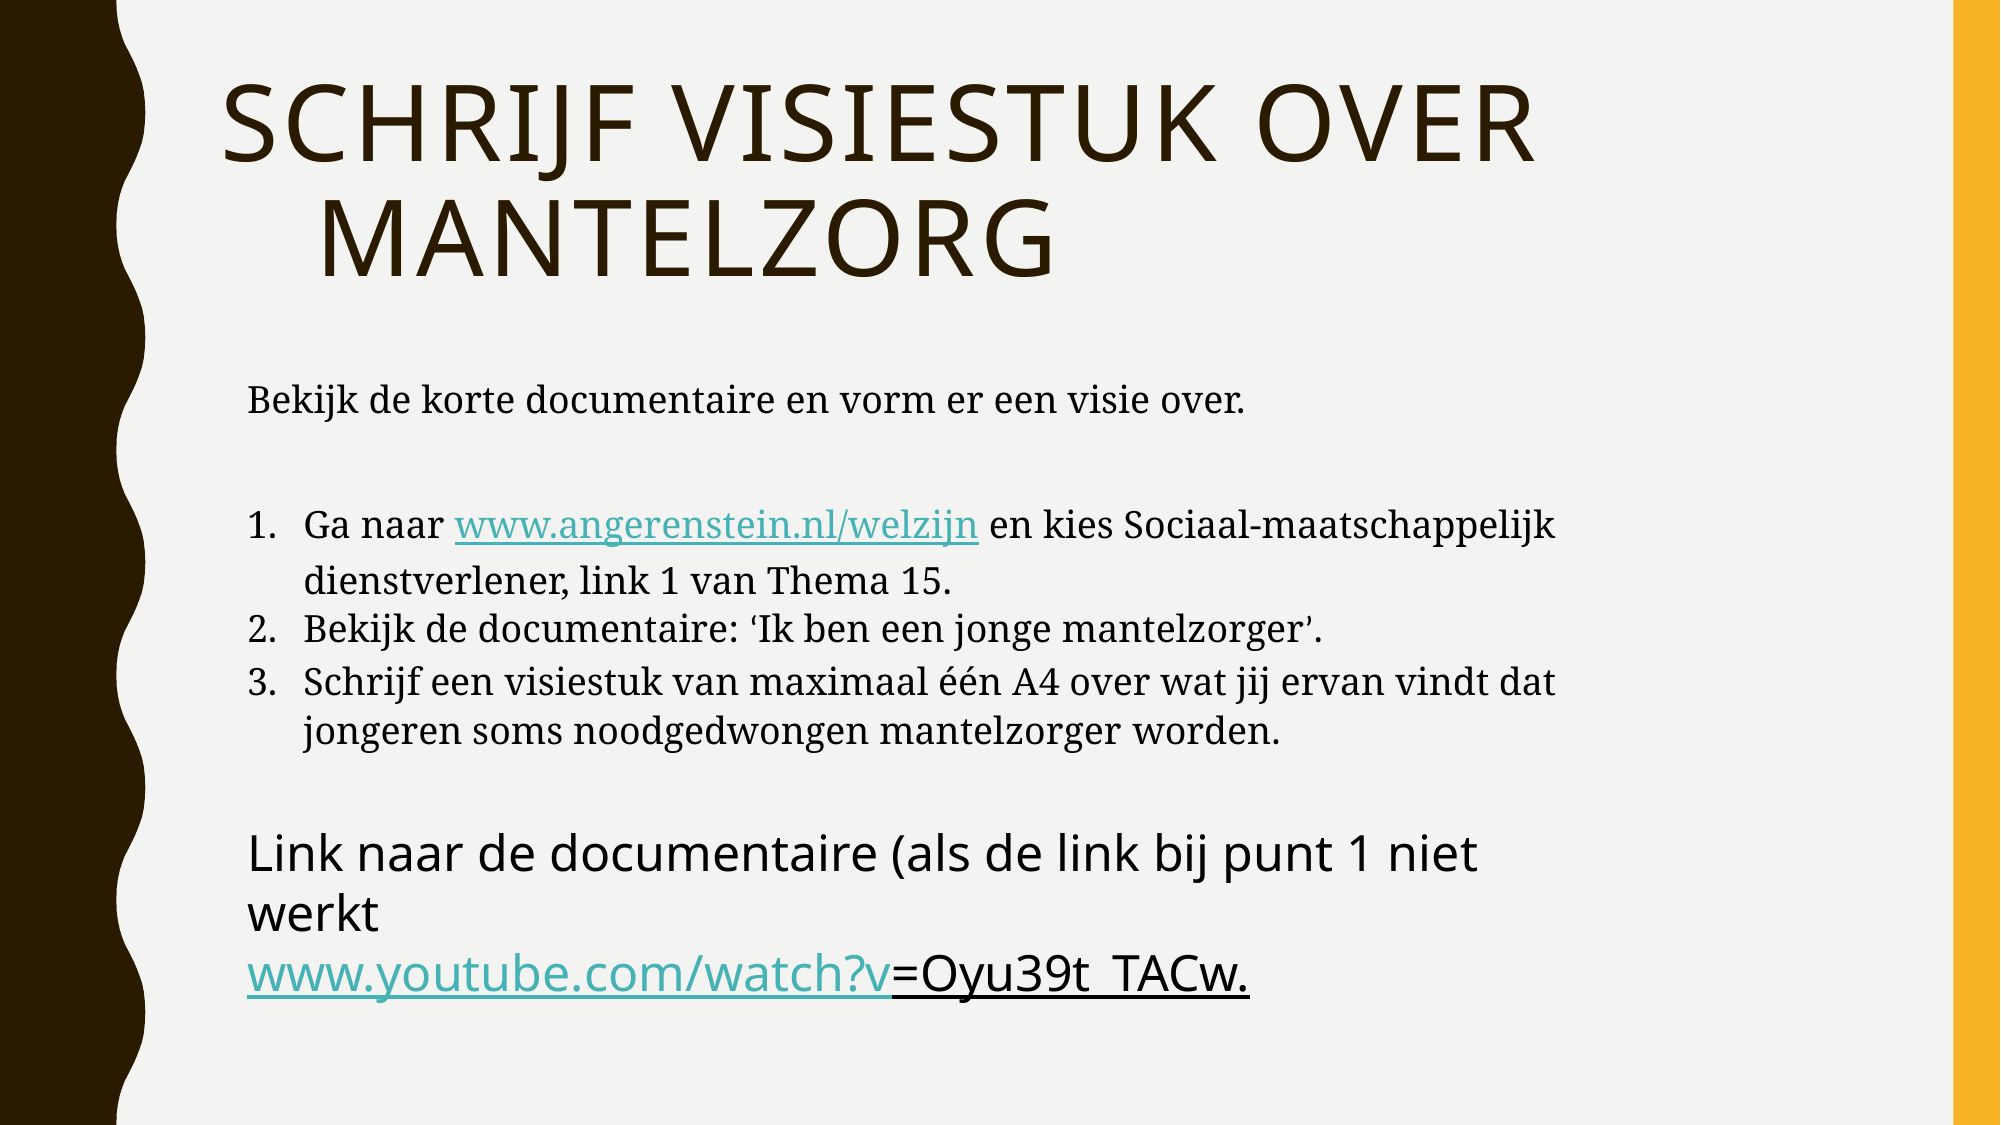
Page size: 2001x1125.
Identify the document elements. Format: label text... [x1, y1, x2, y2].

text_box Bekijk de korte documentaire en vorm er een visie over. Ga naar www.angerenstein.nl/welzijn en kies Sociaal-maatschappelijk dienstverlener, link 1 van Thema 15. Bekijk de documentaire: ‘Ik ben een jonge mantelzorger’. Schrijf een visiestuk van maximaal één A4 over wat jij ervan vindt dat jongeren soms noodgedwongen mantelzorger worden. Link naar de documentaire (als de link bij punt 1 niet werkt www.youtube.com/watch?v=Oyu39t_TACw. [232, 365, 1741, 1125]
title Schrijf Visiestuk over mantelzorg [205, 62, 1875, 308]
